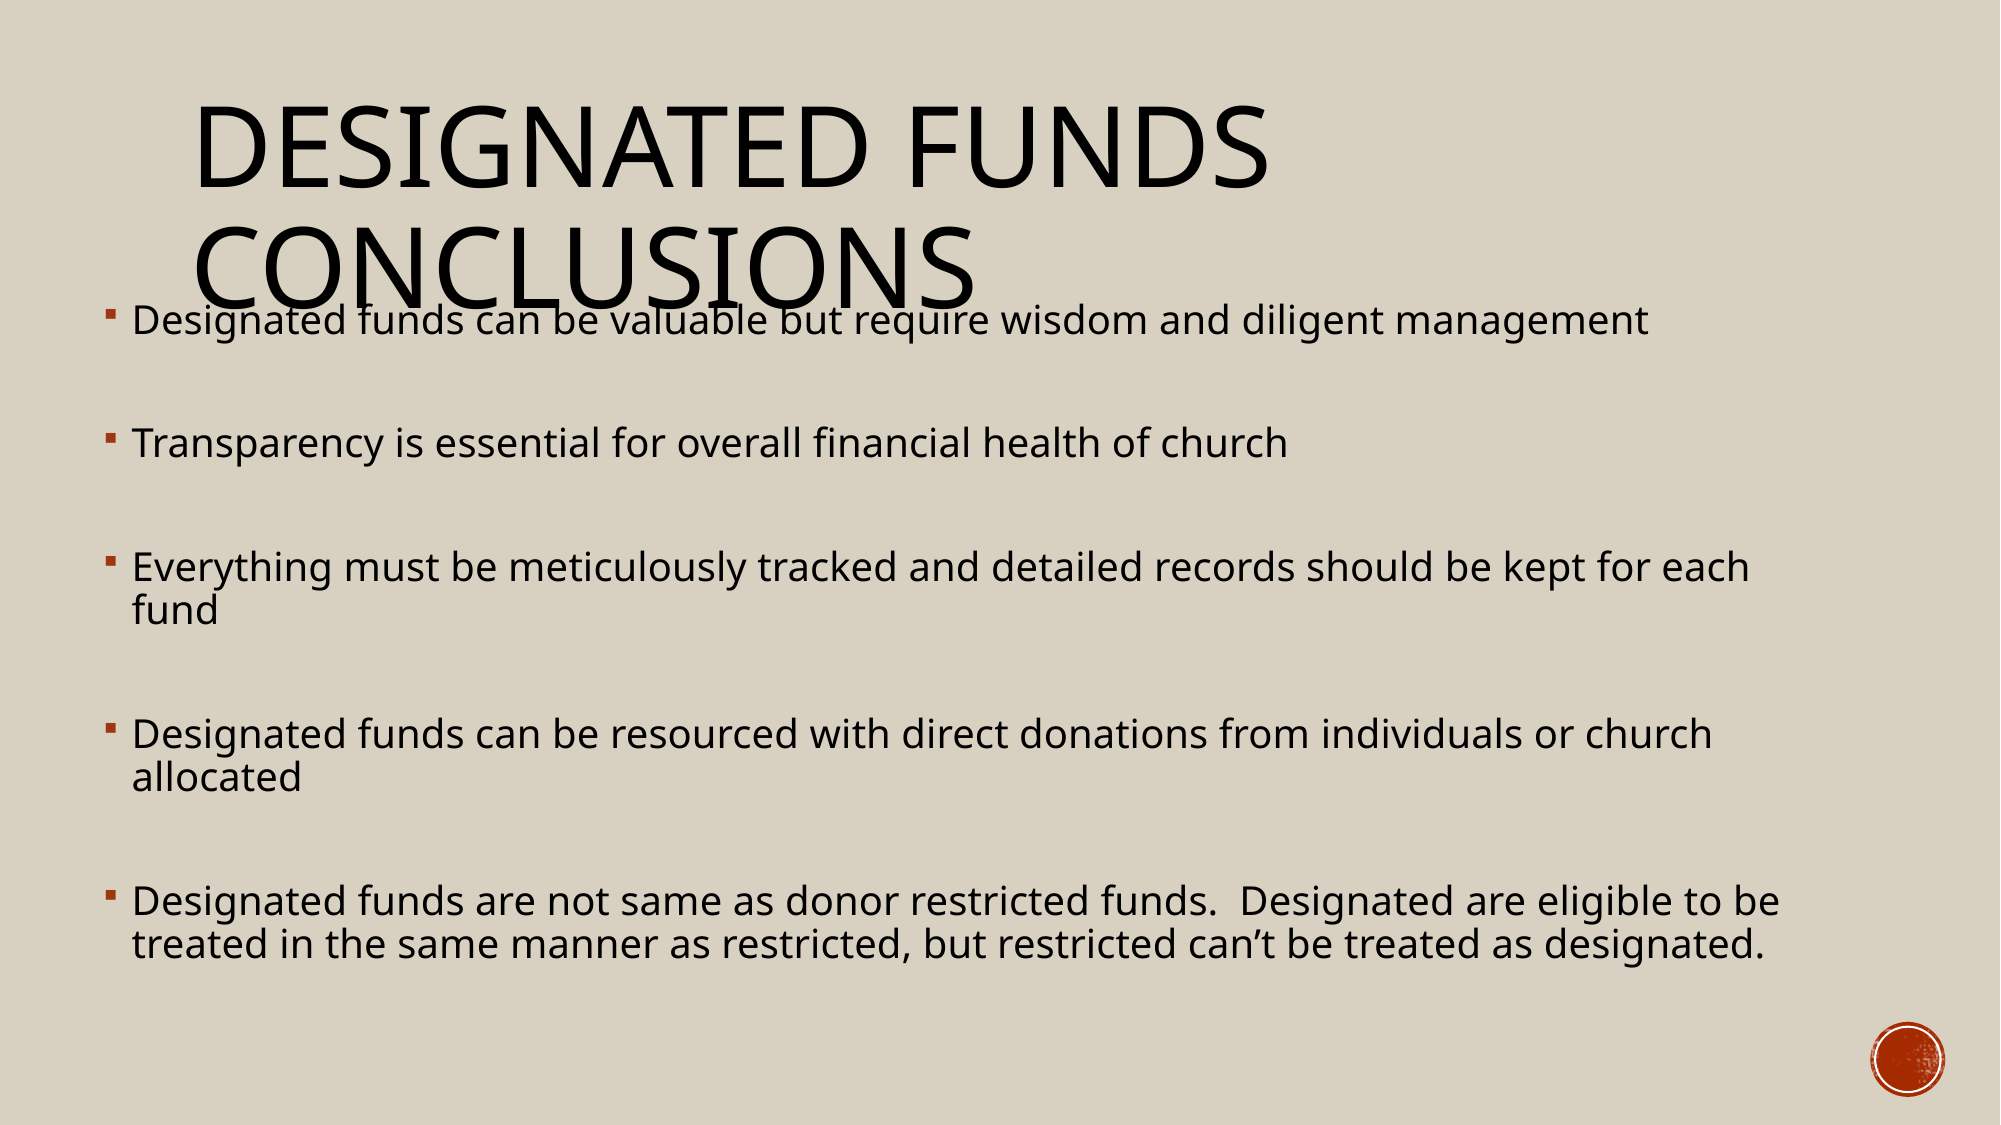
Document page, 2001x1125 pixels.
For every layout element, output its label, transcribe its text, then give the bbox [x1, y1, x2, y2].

list Designated funds can be valuable but require wisdom and diligent management Transparency is essential for overall financial health of church Everything must be meticulously tracked and detailed records should be kept for each fund Designated funds can be resourced with direct donations from individuals or church allocated Designated funds are not same as donor restricted funds. Designated are eligible to be treated in the same manner as restricted, but restricted can’t be treated as designated. [88, 291, 1825, 1034]
title Designated funds Conclusions [175, 79, 1826, 344]
